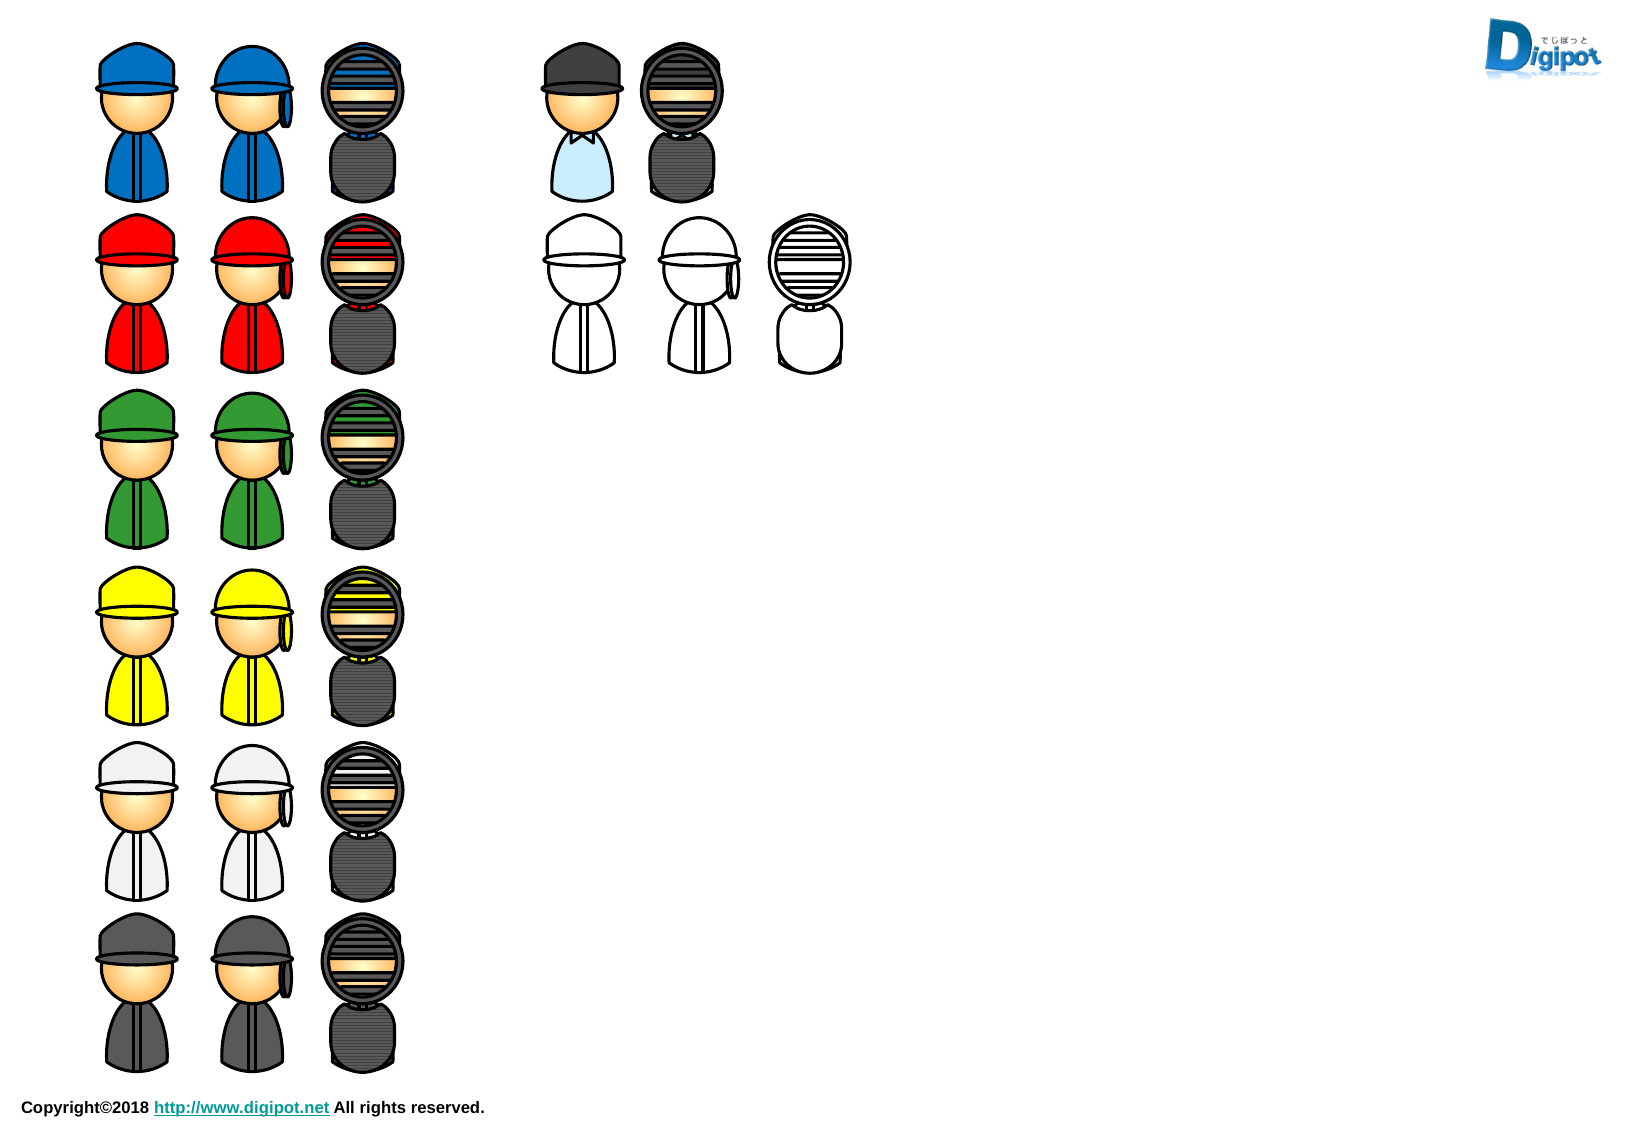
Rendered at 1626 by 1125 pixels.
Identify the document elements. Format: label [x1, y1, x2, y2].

text_box [211, 569, 294, 726]
text_box [96, 43, 178, 202]
text_box [641, 47, 723, 203]
text_box [211, 217, 294, 373]
text_box [96, 389, 178, 549]
text_box [96, 913, 178, 1072]
text_box [541, 43, 624, 202]
picture [1485, 18, 1602, 82]
text_box [321, 389, 404, 549]
text_box [543, 214, 625, 373]
text_box [768, 214, 851, 374]
text_box [96, 742, 178, 901]
text_box [321, 566, 404, 726]
text_box [211, 745, 294, 901]
text_box [211, 46, 294, 202]
text_box [321, 913, 404, 1073]
text_box [211, 916, 294, 1072]
text_box [211, 392, 294, 549]
text_box [321, 742, 404, 902]
text_box [96, 214, 178, 373]
text_box [321, 43, 404, 203]
text_box [96, 566, 178, 726]
text_box [658, 217, 741, 373]
text_box [321, 214, 404, 374]
